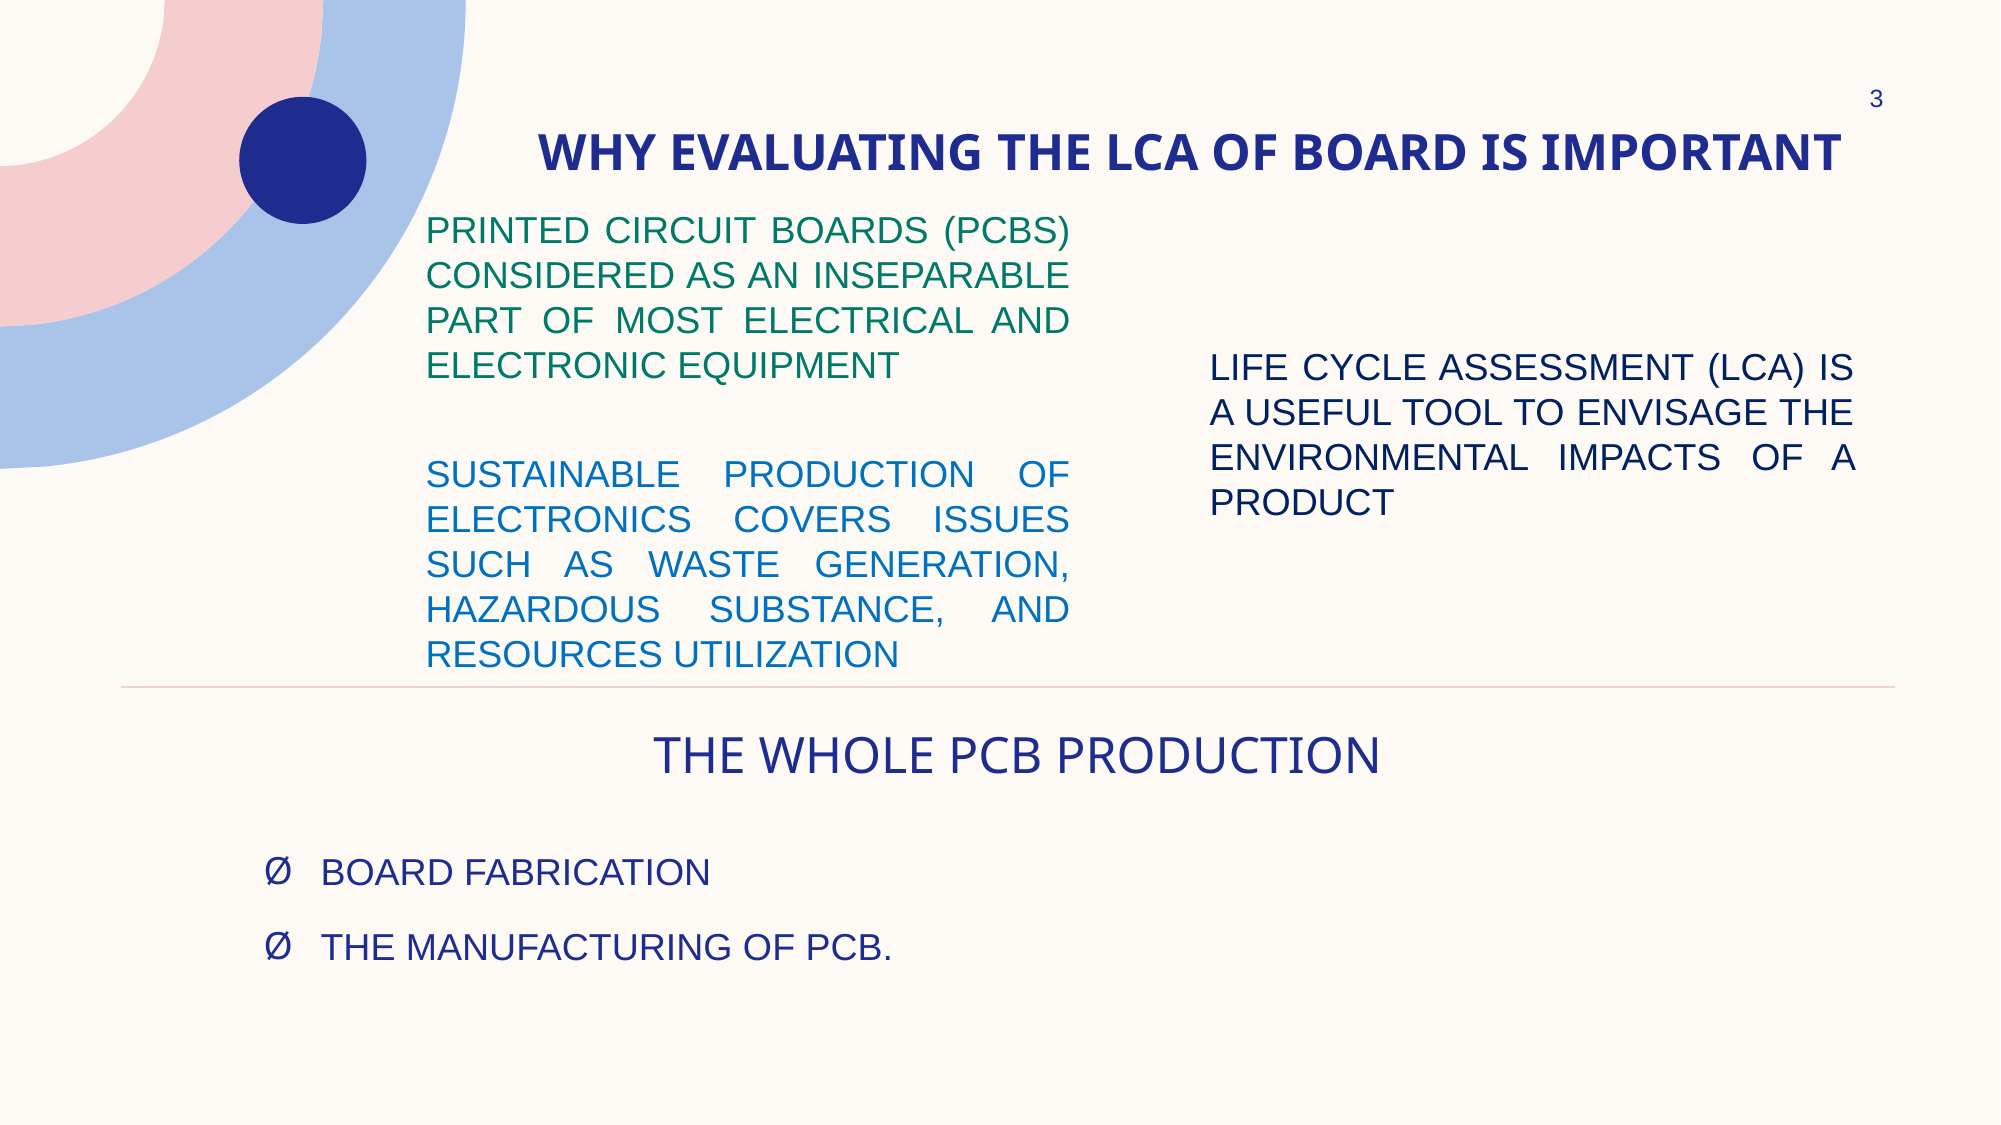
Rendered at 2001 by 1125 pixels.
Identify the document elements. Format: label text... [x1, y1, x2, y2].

text_box Printed circuit boards (PCBs) considered as an inseparable part of most electrical and electronic equipment [425, 247, 1071, 344]
slide_number 3 [1795, 75, 1958, 120]
title WHY EVALUATING THE LCA OF BOARD IS IMPORTANT [315, 112, 2000, 347]
text_box board fabrication the manufacturing of PCB. [263, 870, 909, 968]
text_box The whole PCB production [142, 716, 1893, 843]
text_box Life cycle assessment (LCA) is a useful tool to envisage the environmental impacts of a product [1209, 384, 1855, 481]
text_box Sustainable production of electronics covers issues such as waste generation, hazardous substance, and resources utilization [425, 514, 1071, 611]
